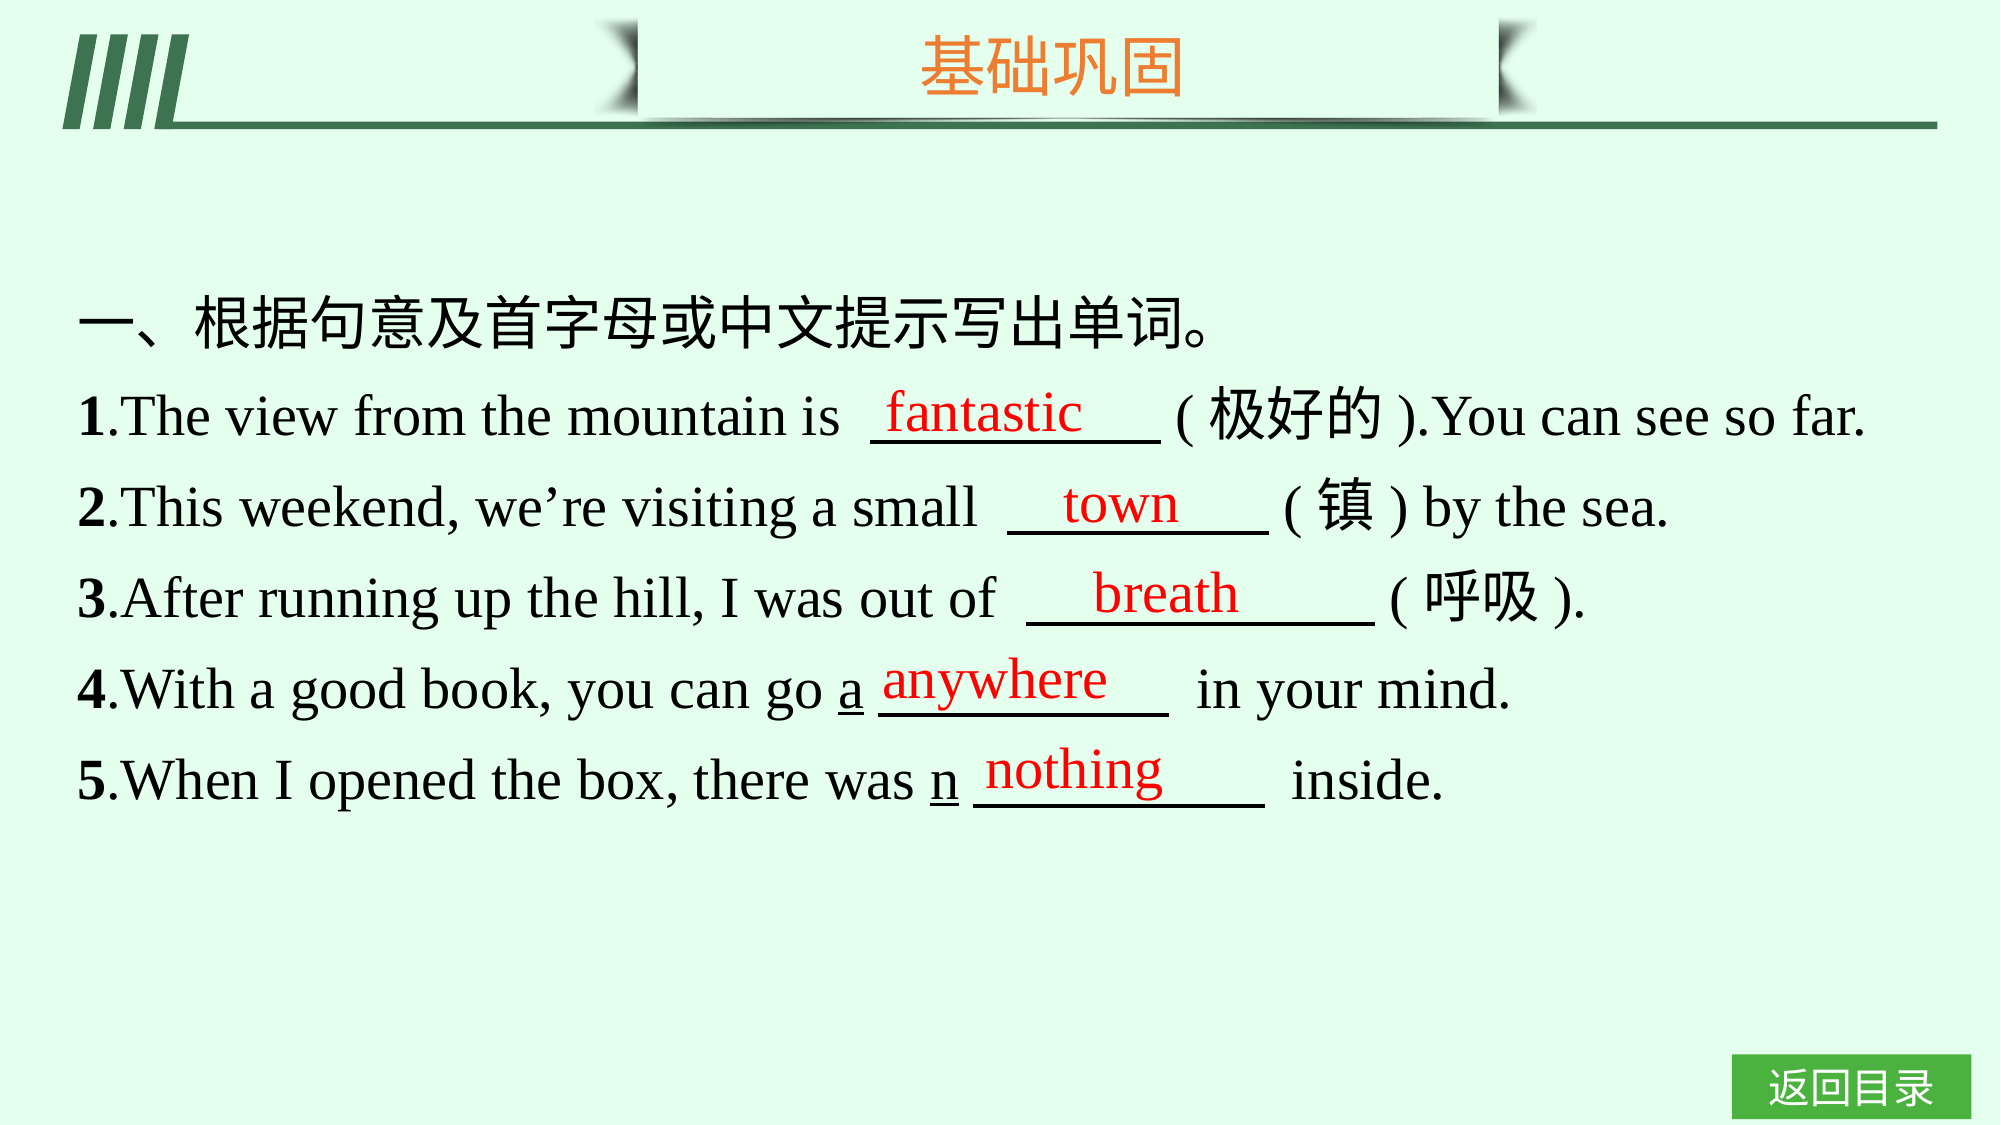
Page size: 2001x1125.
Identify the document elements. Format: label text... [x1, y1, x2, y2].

text_box anywhere [867, 619, 1124, 718]
text_box breath [1079, 533, 1255, 632]
text_box fantastic [870, 351, 1099, 451]
text_box nothing [970, 708, 1179, 808]
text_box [62, 34, 1938, 130]
text_box town [1048, 442, 1196, 542]
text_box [594, 16, 1537, 127]
text_box 一、根据句意及首字母或中文提示写出单词。 1.The view from the mountain is (极好的).You can see so far. 2.This weekend, we’re visiting a small (镇) by the sea. 3.After running up the hill, I was out of (呼吸). 4.With a good book, you can go a in your mind. 5.When I opened the box, there was n inside. [62, 257, 1938, 819]
